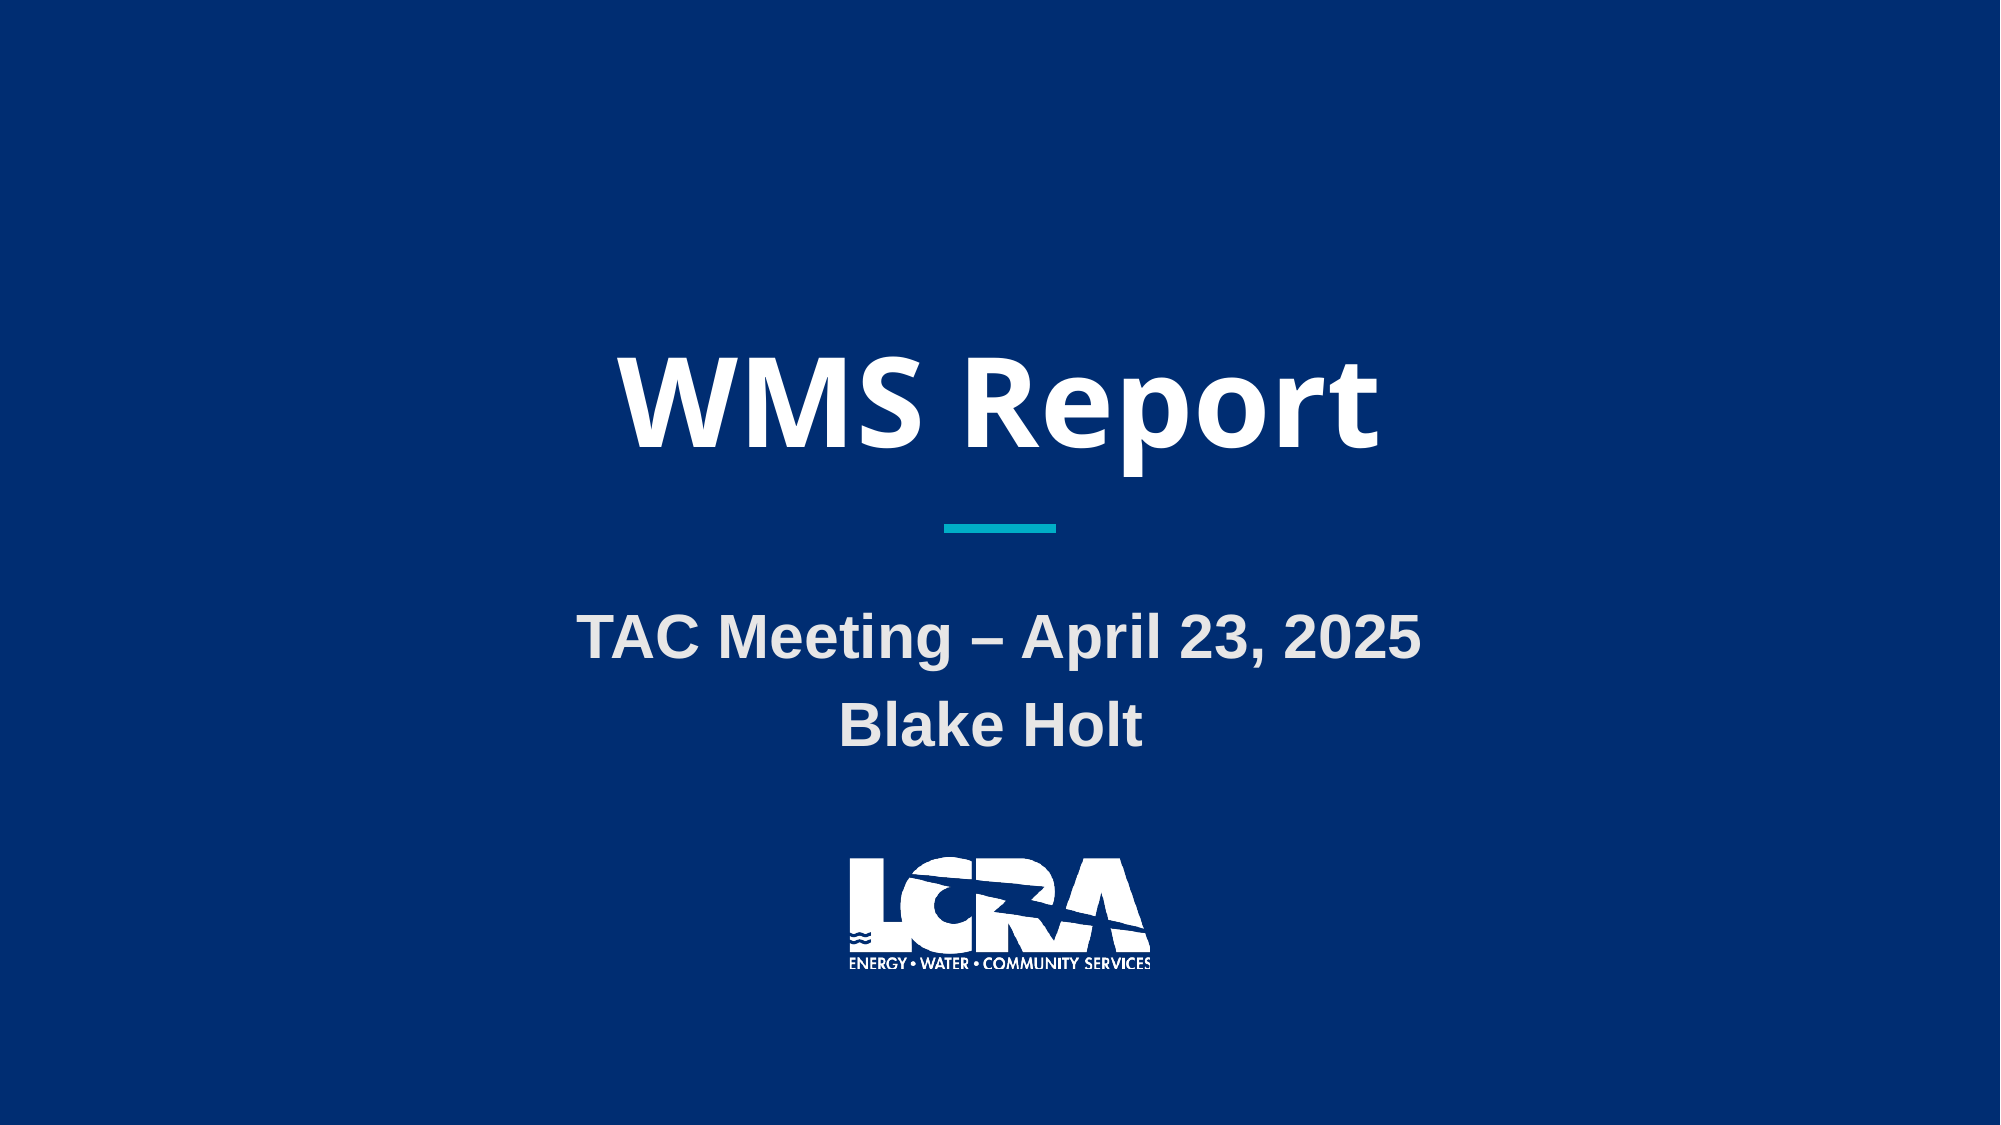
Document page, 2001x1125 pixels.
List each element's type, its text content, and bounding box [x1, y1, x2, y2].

subtitle TAC Meeting – April 23, 2025 Blake Holt [249, 596, 1750, 770]
title WMS Report [249, 330, 1750, 483]
